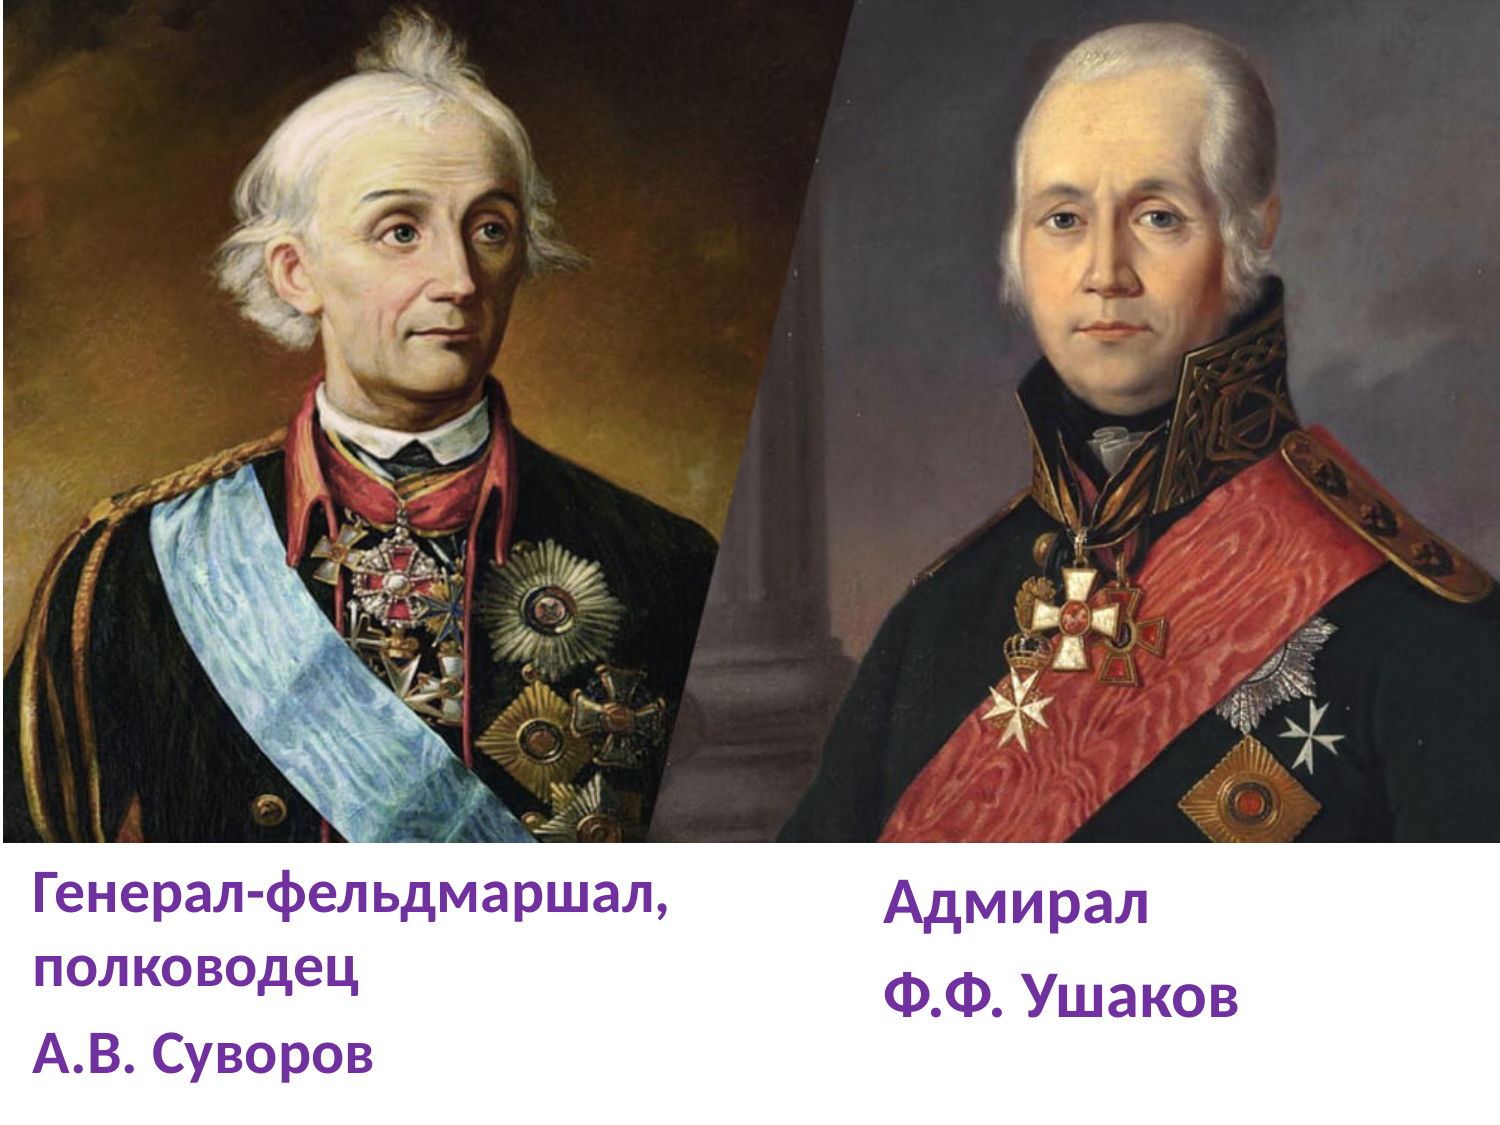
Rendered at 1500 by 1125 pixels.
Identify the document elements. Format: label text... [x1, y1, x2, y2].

picture [2, 0, 1500, 843]
list Генерал-фельдмаршал, полководец А.В. Суворов [17, 853, 691, 1118]
text_box Адмирал Ф.Ф. Ушаков [868, 853, 1471, 1052]
